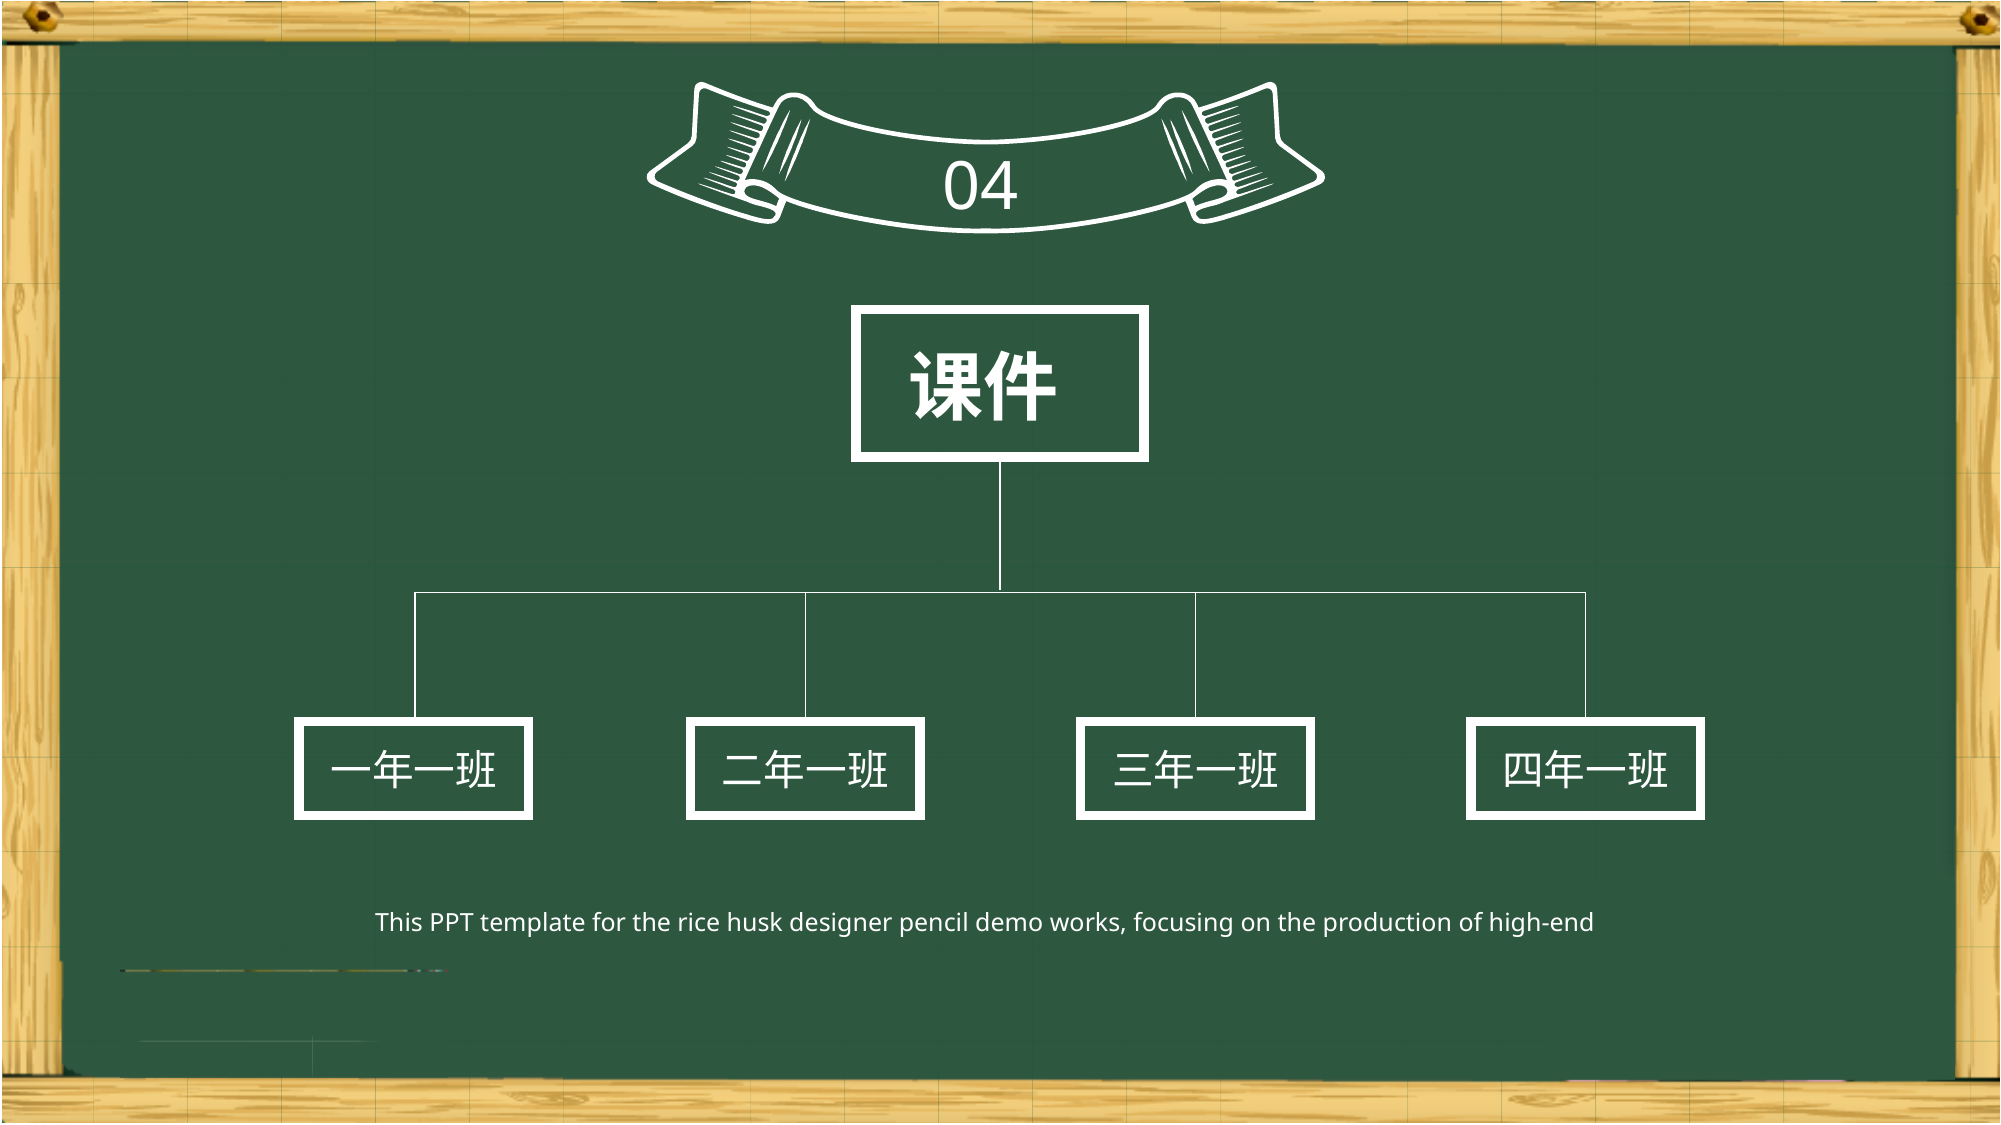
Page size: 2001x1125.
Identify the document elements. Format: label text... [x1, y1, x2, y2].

text_box [855, 308, 1145, 458]
text_box 一年一班 [298, 720, 530, 817]
picture [0, 0, 2000, 1123]
text_box 三年一班 [1080, 720, 1311, 817]
text_box 四年一班 [1470, 720, 1702, 817]
text_box This PPT template for the rice husk designer pencil demo works, focusing on the production of high-end [360, 892, 1640, 944]
text_box 课件 [893, 331, 1107, 437]
text_box 二年一班 [689, 720, 921, 817]
